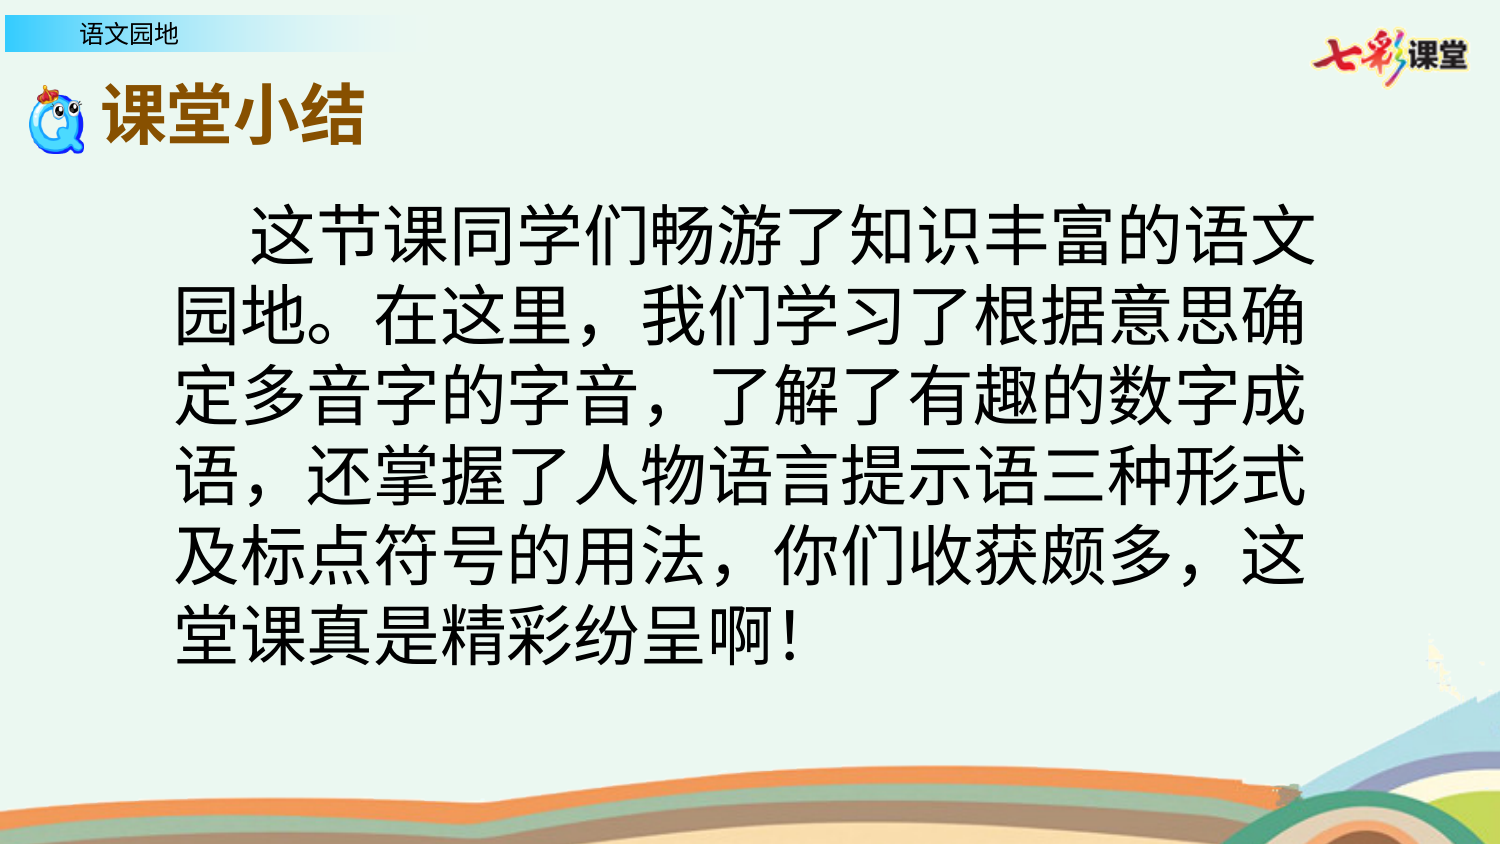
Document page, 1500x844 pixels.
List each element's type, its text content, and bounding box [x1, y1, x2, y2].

picture [0, 572, 1500, 844]
picture [1308, 14, 1477, 95]
text_box 这节课同学们畅游了知识丰富的语文园地。在这里，我们学习了根据意思确定多音字的字音，了解了有趣的数字成语，还掌握了人物语言提示语三种形式及标点符号的用法，你们收获颇多，这堂课真是精彩纷呈啊！ [158, 186, 1364, 682]
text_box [28, 67, 408, 160]
